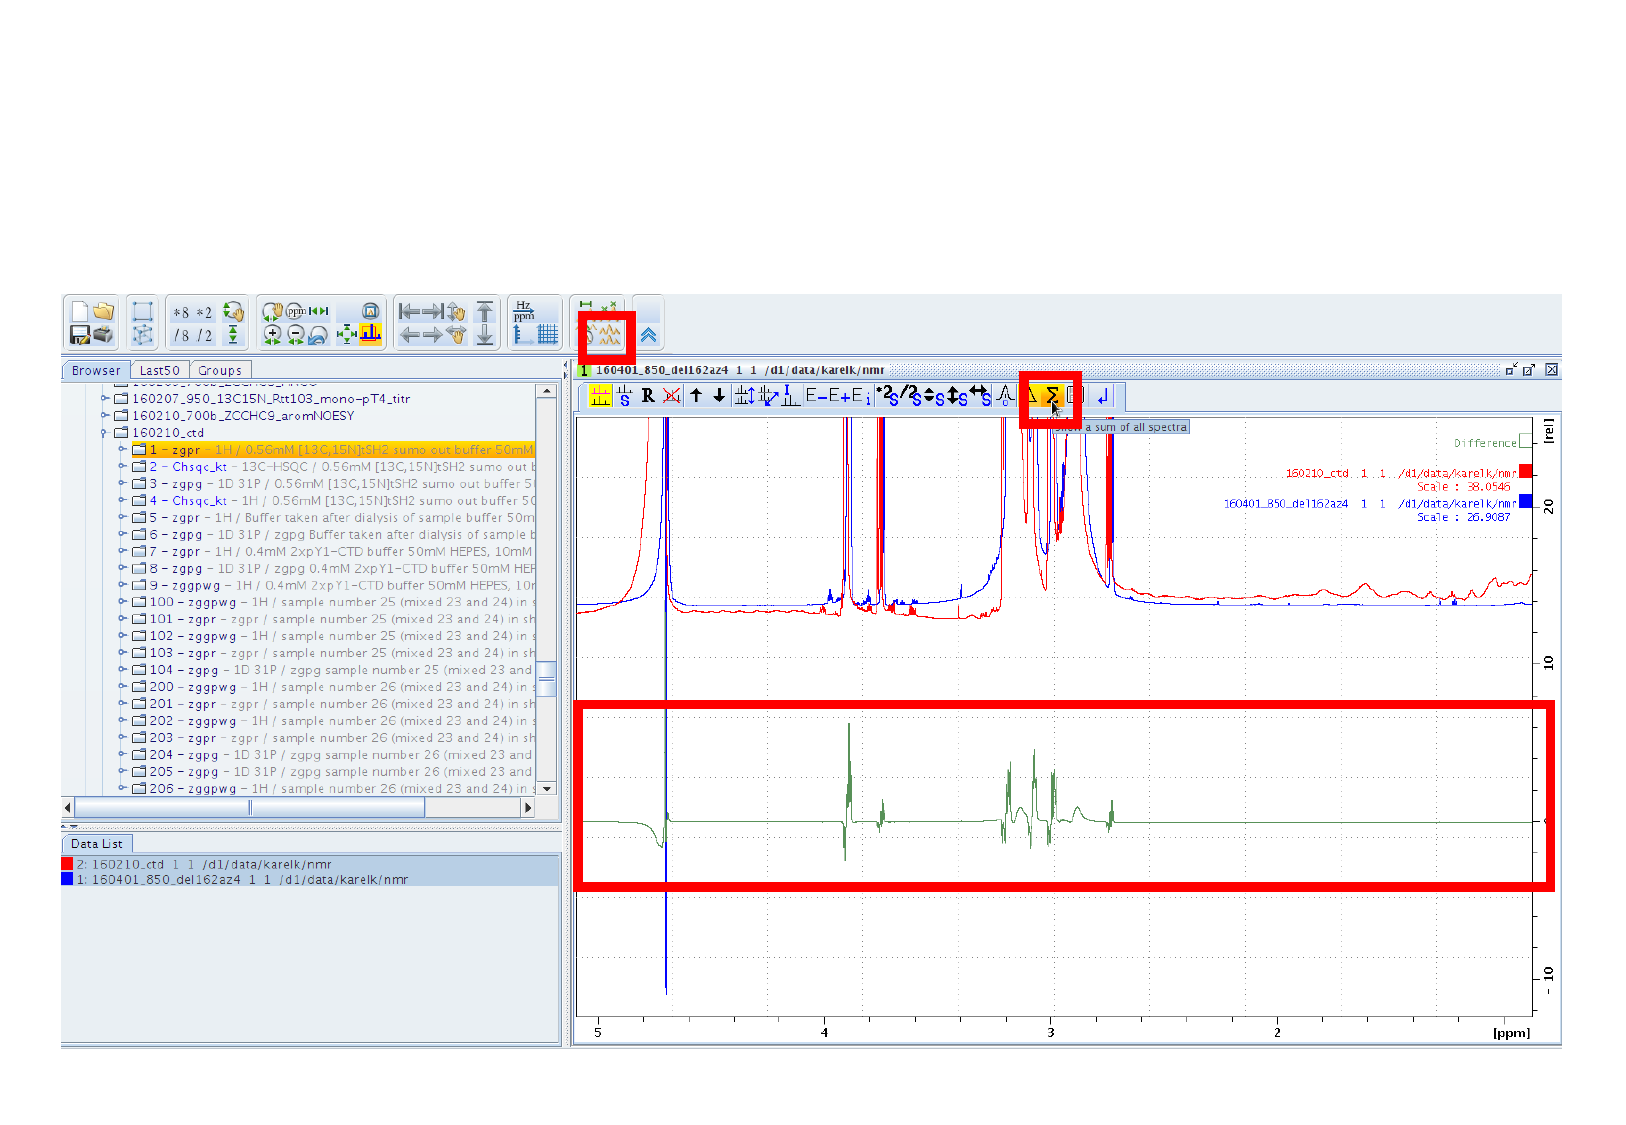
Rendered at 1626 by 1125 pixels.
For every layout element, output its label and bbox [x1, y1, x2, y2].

picture [61, 294, 1562, 1049]
